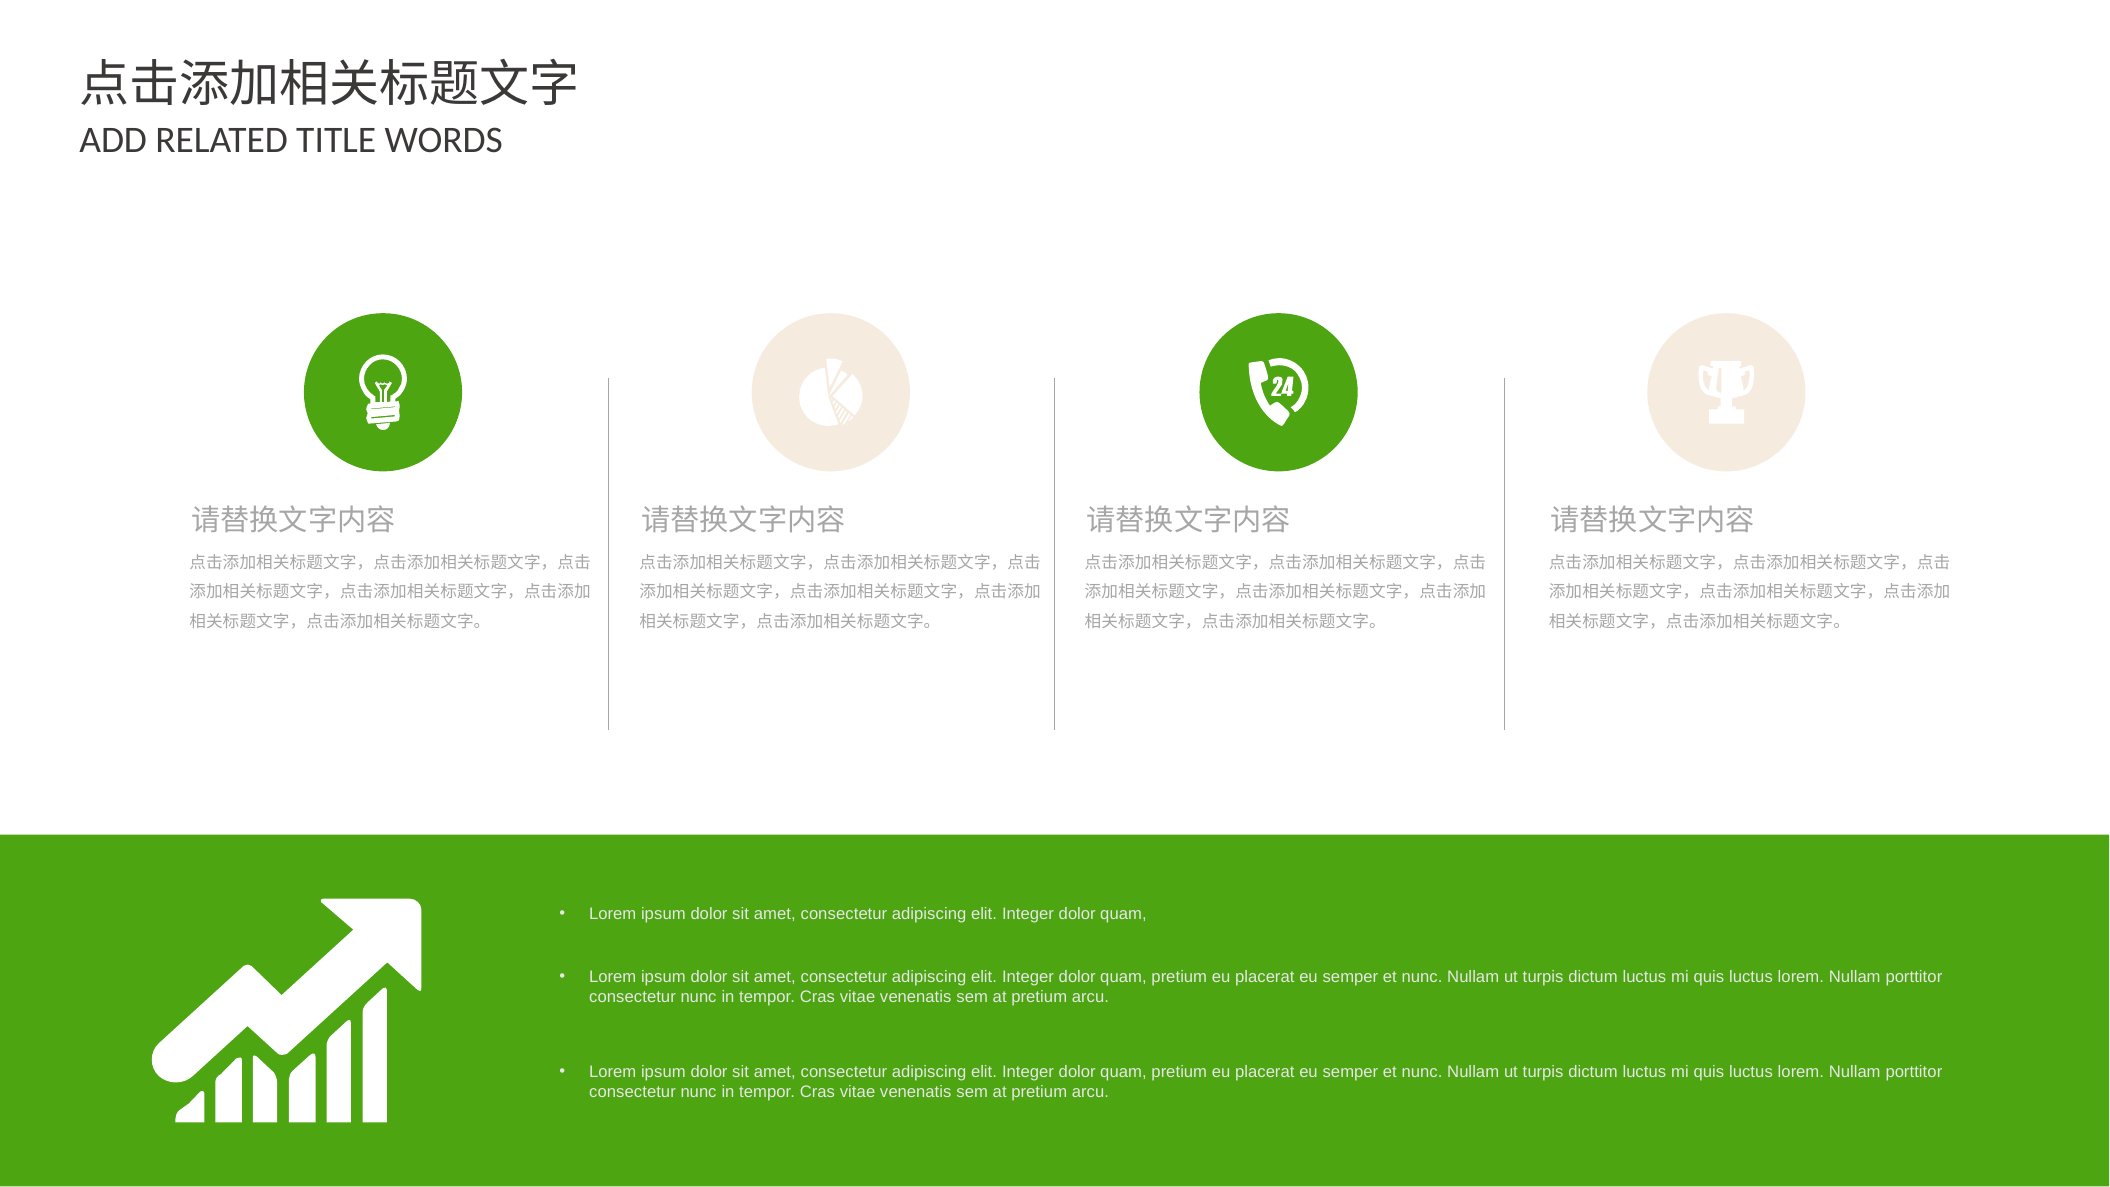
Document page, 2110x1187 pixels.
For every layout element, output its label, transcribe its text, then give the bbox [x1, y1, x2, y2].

text_box [0, 834, 2110, 1187]
text_box 点击添加相关标题文字 [63, 43, 596, 120]
text_box 点击添加相关标题文字，点击添加相关标题文字，点击添加相关标题文字，点击添加相关标题文字，点击添加相关标题文字，点击添加相关标题文字。 [1070, 534, 1504, 639]
text_box 点击添加相关标题文字，点击添加相关标题文字，点击添加相关标题文字，点击添加相关标题文字，点击添加相关标题文字，点击添加相关标题文字。 [1534, 534, 1970, 639]
text_box 请替换文字内容 [1070, 486, 1470, 545]
text_box ADD RELATED TITLE WORDS [63, 107, 520, 169]
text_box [1199, 313, 1358, 472]
text_box 请替换文字内容 [175, 486, 574, 545]
text_box 点击添加相关标题文字，点击添加相关标题文字，点击添加相关标题文字，点击添加相关标题文字，点击添加相关标题文字，点击添加相关标题文字。 [625, 534, 1054, 639]
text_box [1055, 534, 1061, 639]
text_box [303, 313, 463, 472]
text_box 点击添加相关标题文字，点击添加相关标题文字，点击添加相关标题文字，点击添加相关标题文字，点击添加相关标题文字，点击添加相关标题文字。 [175, 534, 608, 639]
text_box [544, 895, 2026, 1110]
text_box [149, 898, 422, 1123]
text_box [1647, 313, 1806, 472]
text_box 请替换文字内容 [1534, 486, 1934, 545]
text_box 请替换文字内容 [625, 486, 1024, 545]
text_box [751, 313, 910, 472]
